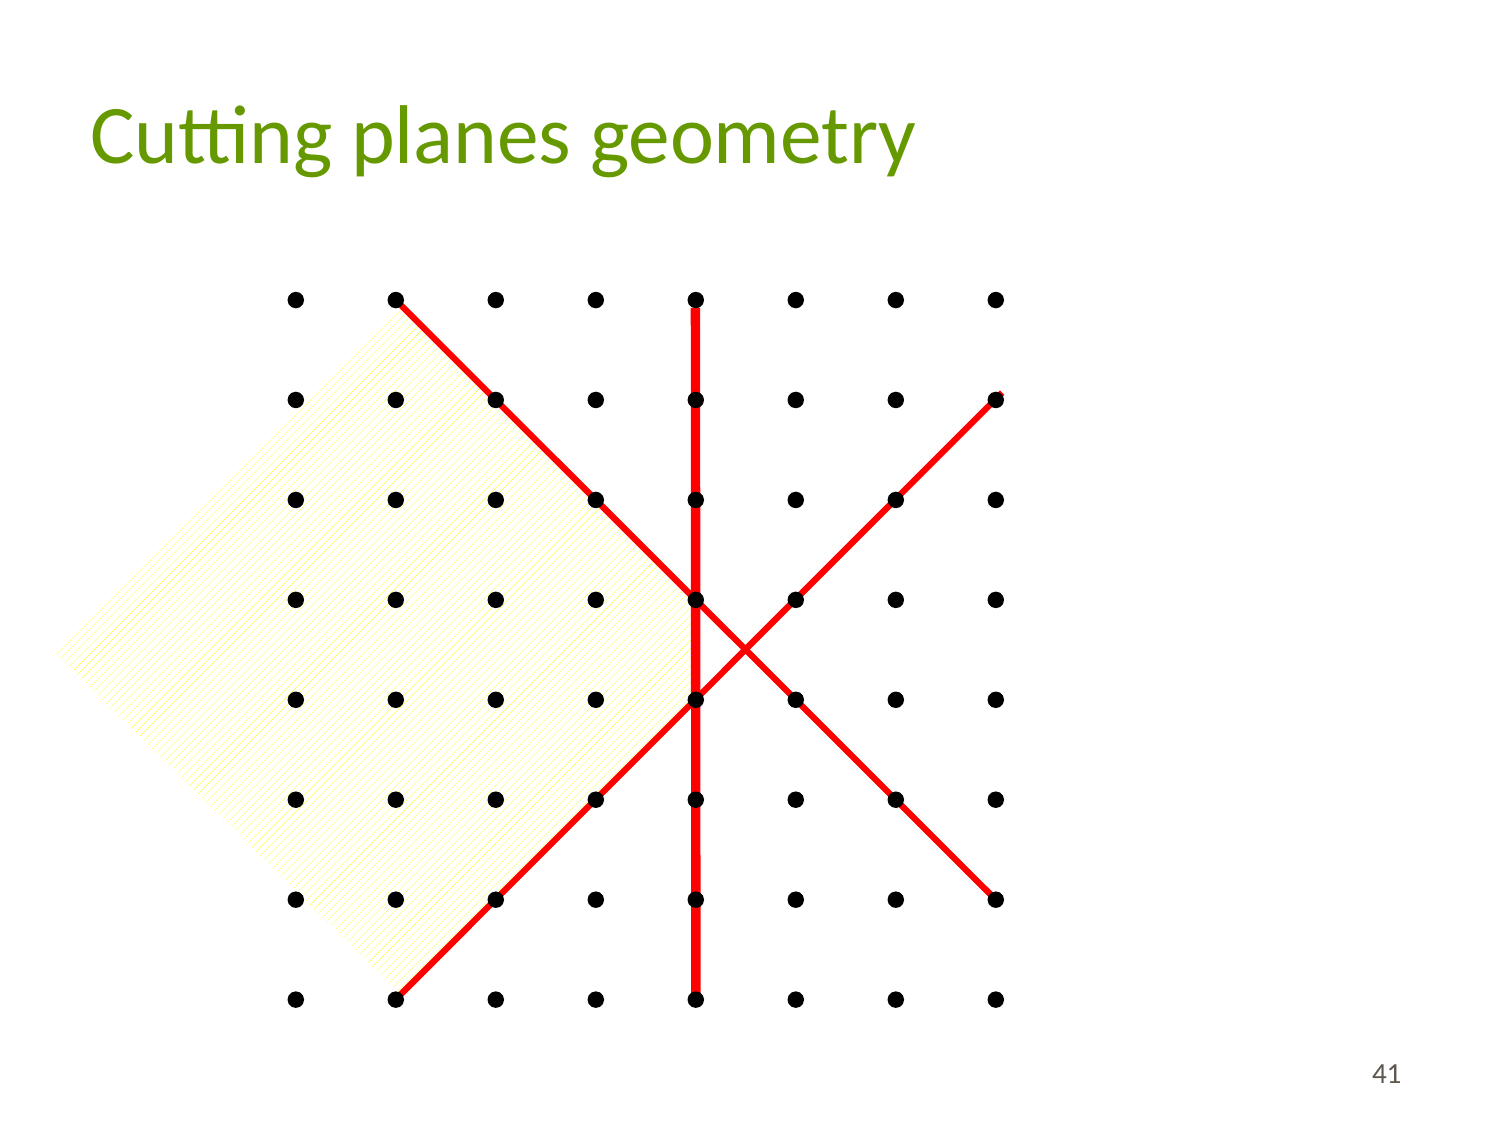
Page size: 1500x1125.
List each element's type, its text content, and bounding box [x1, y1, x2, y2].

slide_number 41 [1104, 1021, 1417, 1097]
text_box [288, 292, 1004, 1008]
text_box [56, 419, 288, 884]
title Cutting planes geometry [75, 37, 1350, 188]
